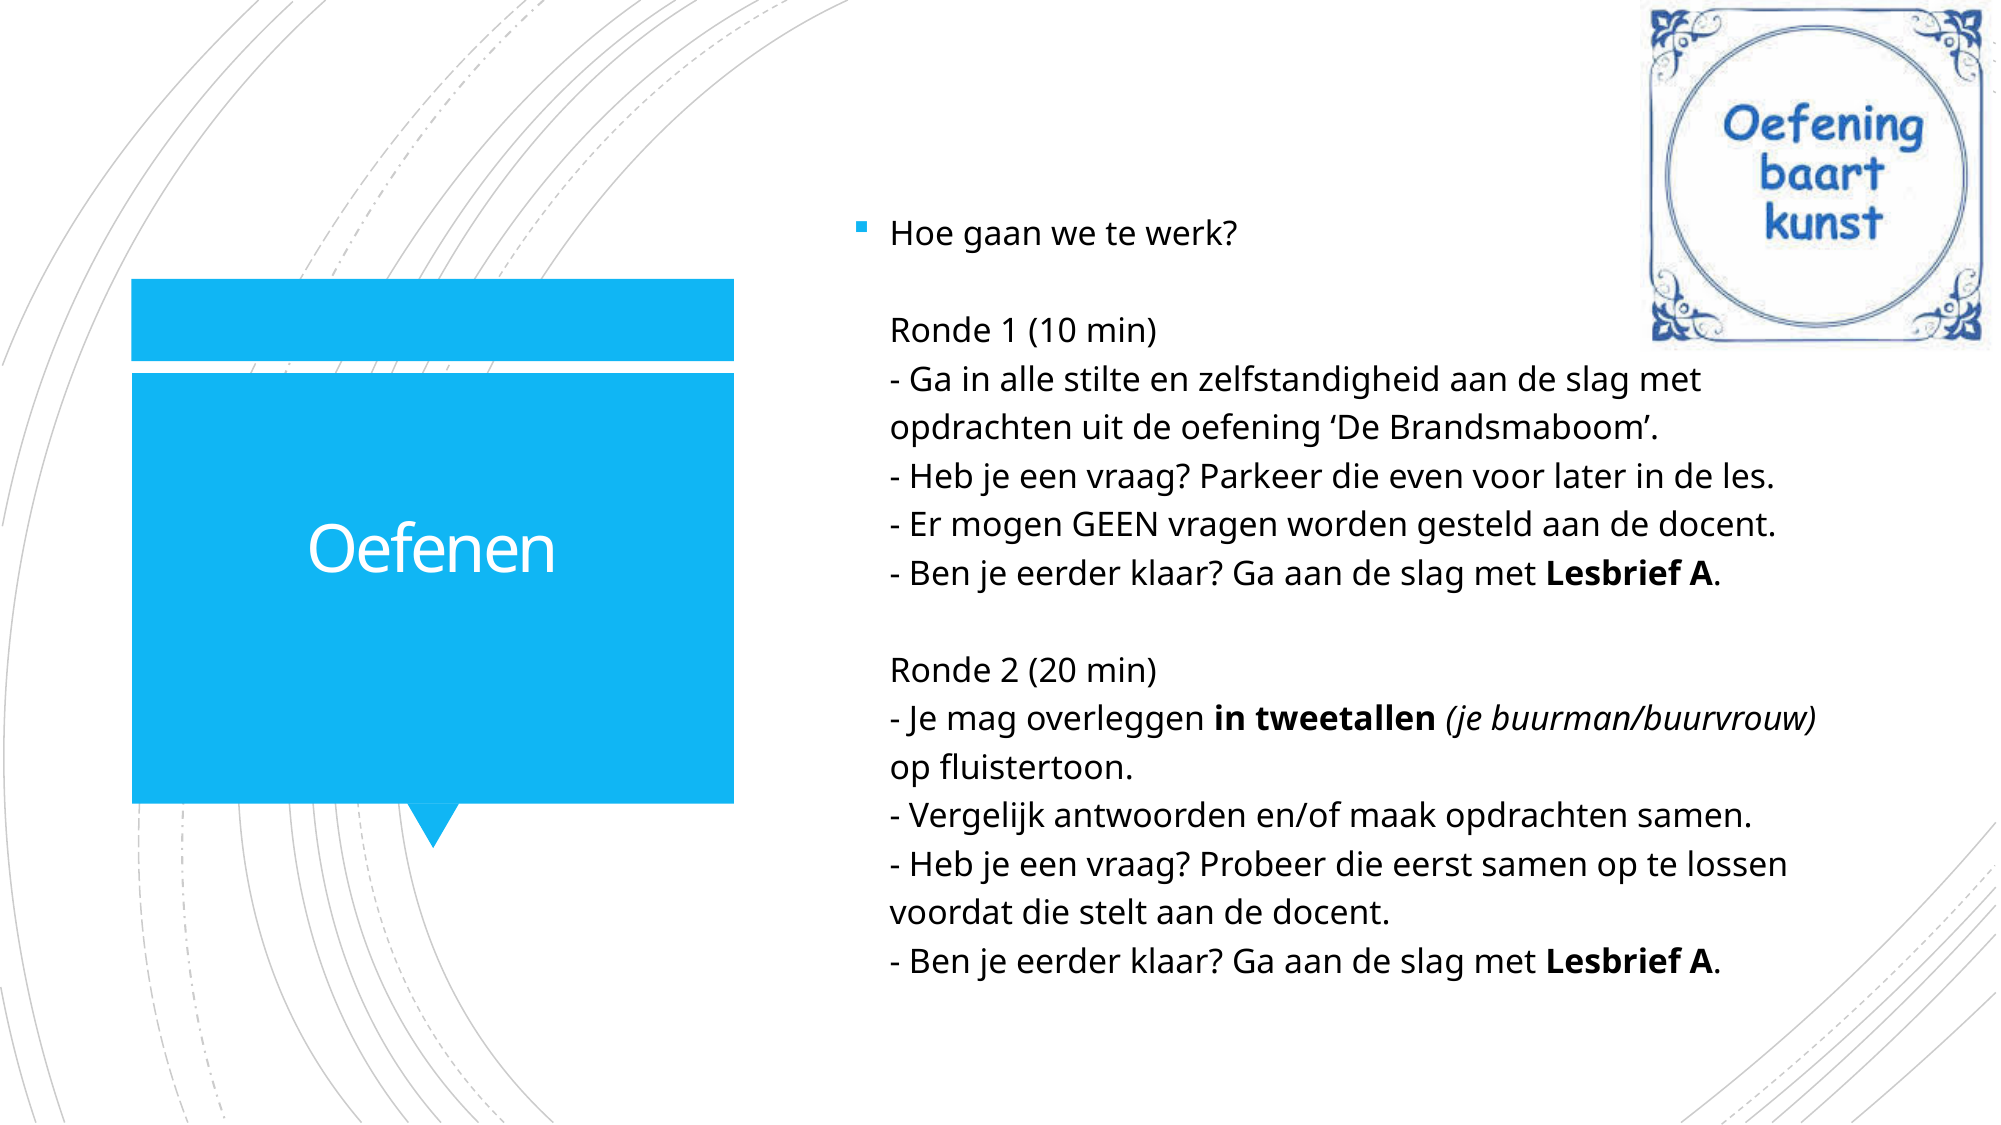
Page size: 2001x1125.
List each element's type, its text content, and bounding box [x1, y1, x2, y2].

picture [1640, 0, 1993, 352]
title Oefenen [145, 385, 721, 587]
list Hoe gaan we te werk? Ronde 1 (10 min) - Ga in alle stilte en zelfstandigheid aan de slag met opdrachten uit de oefening ‘De Brandsmaboom’. - Heb je een vraag? Parkeer die even voor later in de les. - Er mogen GEEN vragen worden gesteld aan de docent. - Ben je eerder klaar? Ga aan de slag met Lesbrief A. Ronde 2 (20 min) - Je mag overleggen in tweetallen (je buurman/buurvrouw) op fluistertoon. - Vergelijk antwoorden en/of maak opdrachten samen. - Heb je een vraag? Probeer die eerst samen op te lossen voordat die stelt aan de docent. - Ben je eerder klaar? Ga aan de slag met Lesbrief A. [838, 131, 1868, 993]
